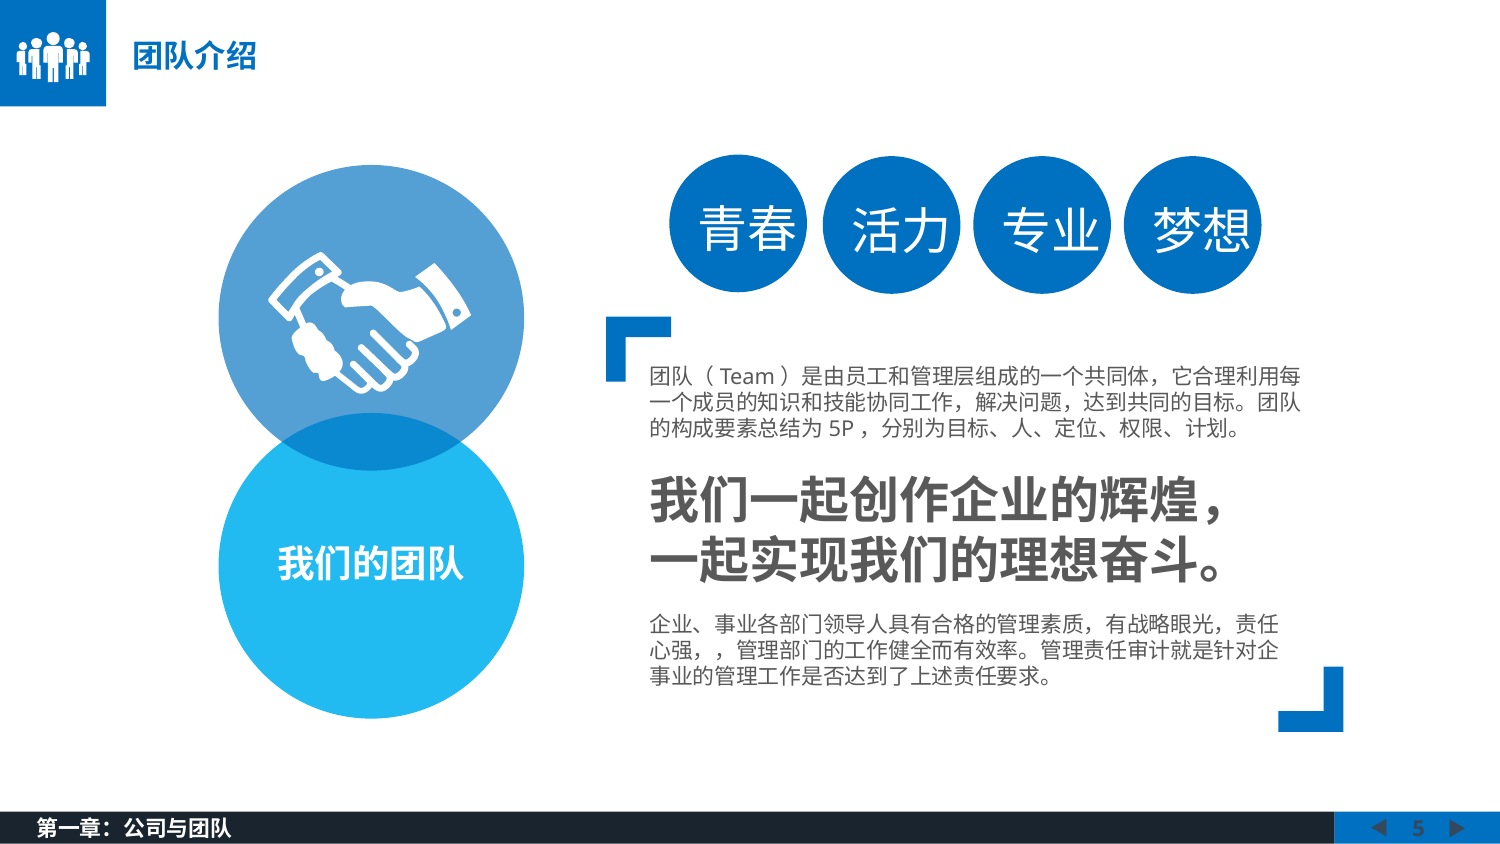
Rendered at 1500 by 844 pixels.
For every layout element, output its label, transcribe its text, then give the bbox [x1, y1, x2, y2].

text_box [268, 252, 447, 394]
text_box [0, 809, 6, 844]
text_box [1121, 154, 1255, 296]
text_box [64, 37, 78, 79]
text_box [1278, 666, 1344, 732]
text_box 我们的团队 [247, 540, 495, 586]
text_box 梦想 [1137, 191, 1268, 267]
text_box [415, 262, 472, 330]
text_box 团队（Team）是由员工和管理层组成的一个共同体，它合理利用每一个成员的知识和技能协同工作，解决问题，达到共同的目标。团队的构成要素总结为5P，分别为目标、人、定位、权限、计划。 [634, 355, 1320, 449]
text_box 团队介绍 [121, 44, 644, 103]
text_box 第一章：公司与团队 [6, 809, 263, 844]
text_box [28, 37, 43, 79]
text_box [971, 154, 1105, 296]
text_box [0, 0, 108, 108]
text_box [606, 316, 672, 382]
text_box 活力 [836, 191, 966, 267]
text_box [820, 154, 954, 296]
text_box [667, 152, 801, 295]
text_box [43, 32, 63, 83]
text_box 专业 [986, 191, 1117, 267]
text_box 5 [1334, 809, 1500, 844]
text_box [216, 442, 527, 721]
text_box [263, 809, 1332, 844]
text_box 青春 [682, 190, 813, 266]
text_box [16, 41, 28, 76]
text_box [216, 162, 527, 473]
text_box 我们一起创作企业的辉煌，一起实现我们的理想奋斗。 [634, 461, 1311, 597]
text_box 企业、事业各部门领导人具有合格的管理素质，有战略眼光，责任心强，，管理部门的工作健全而有效率。管理责任审计就是针对企事业的管理工作是否达到了上述责任要求。 [634, 603, 1311, 697]
text_box [108, 0, 1500, 108]
text_box [78, 41, 90, 76]
